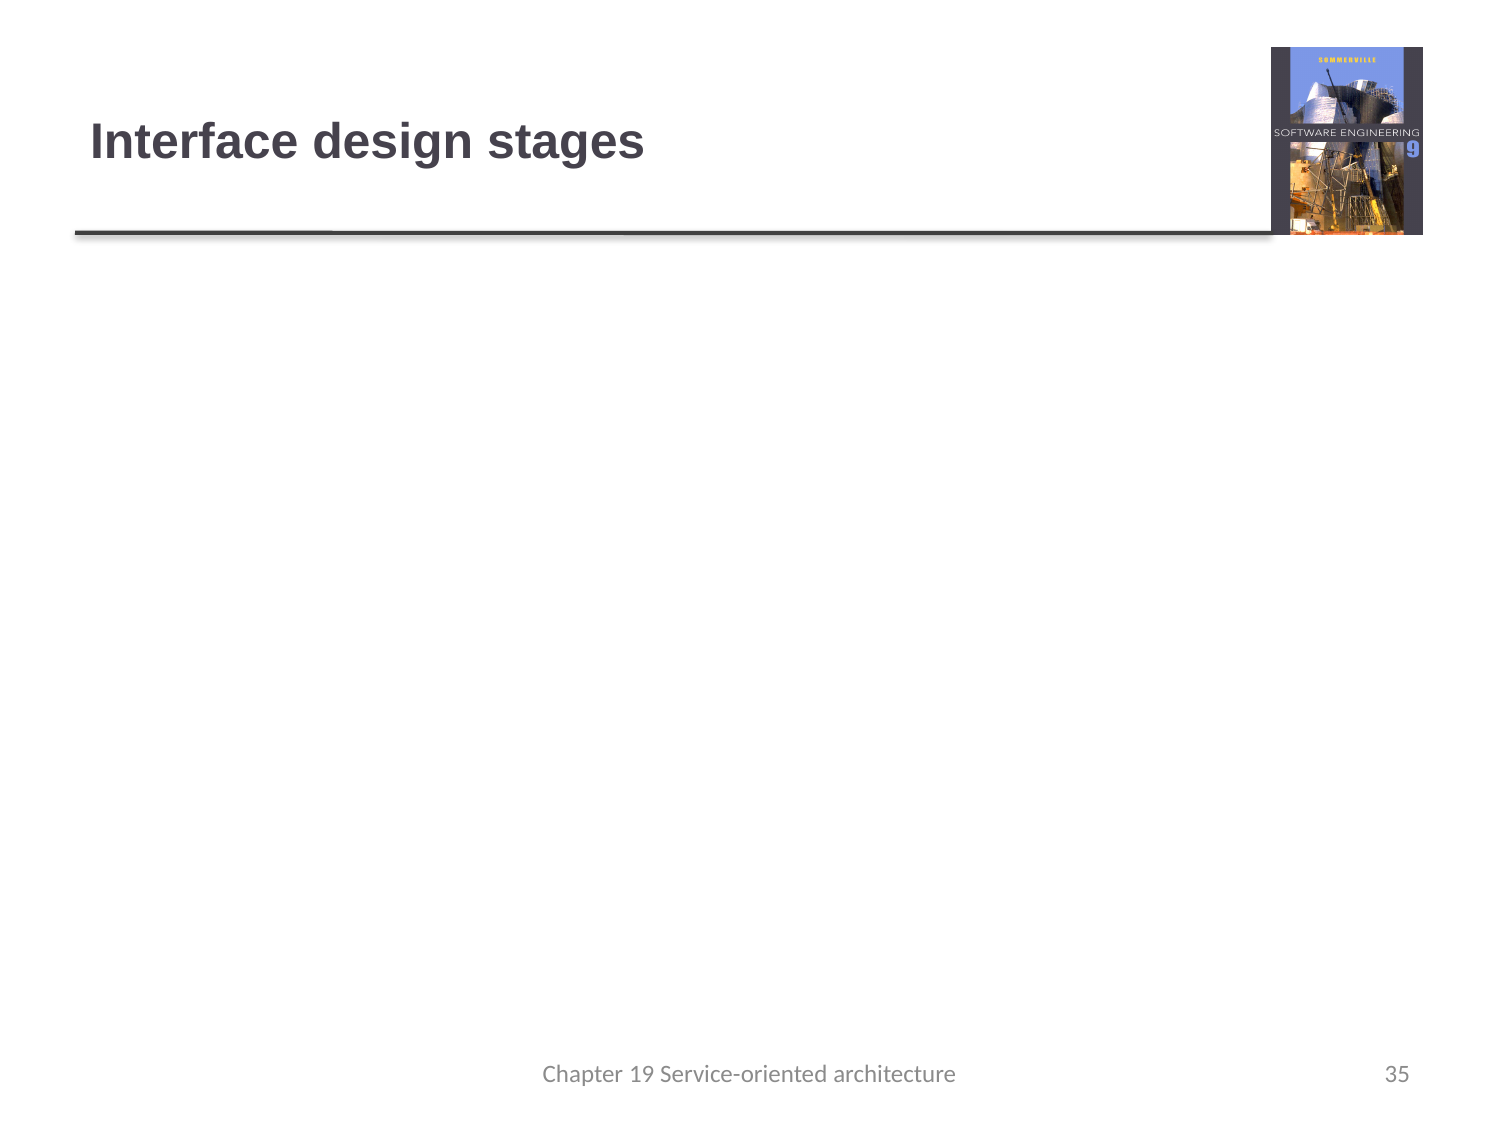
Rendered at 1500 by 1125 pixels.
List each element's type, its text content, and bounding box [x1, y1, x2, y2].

slide_number 35 [1074, 1042, 1425, 1103]
title Interface design stages [74, 44, 1272, 233]
footer Chapter 19 Service-oriented architecture [512, 1042, 988, 1103]
picture [1272, 47, 1423, 235]
